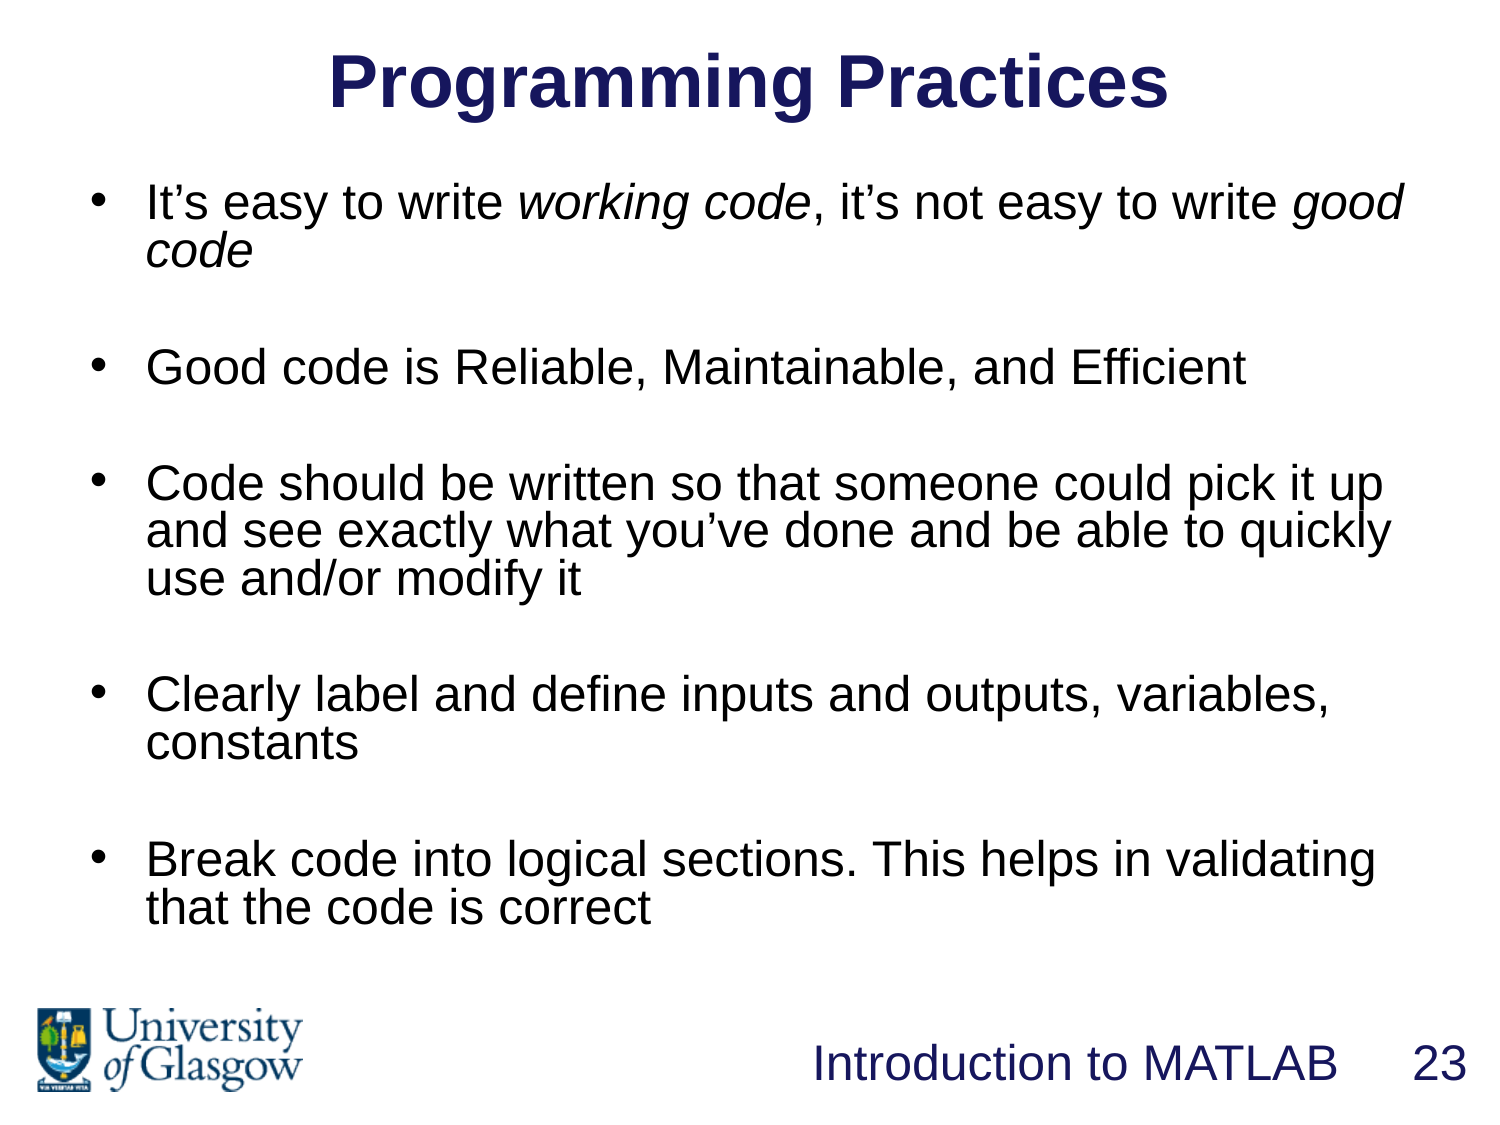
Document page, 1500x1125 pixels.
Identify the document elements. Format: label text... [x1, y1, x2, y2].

text_box It’s easy to write working code, it’s not easy to write good code Good code is Reliable, Maintainable, and Efficient Code should be written so that someone could pick it up and see exactly what you’ve done and be able to quickly use and/or modify it Clearly label and define inputs and outputs, variables, constants Break code into logical sections. This helps in validating that the code is correct [74, 113, 1425, 964]
text_box Programming Practices [138, 2, 1362, 113]
picture [37, 1008, 303, 1092]
